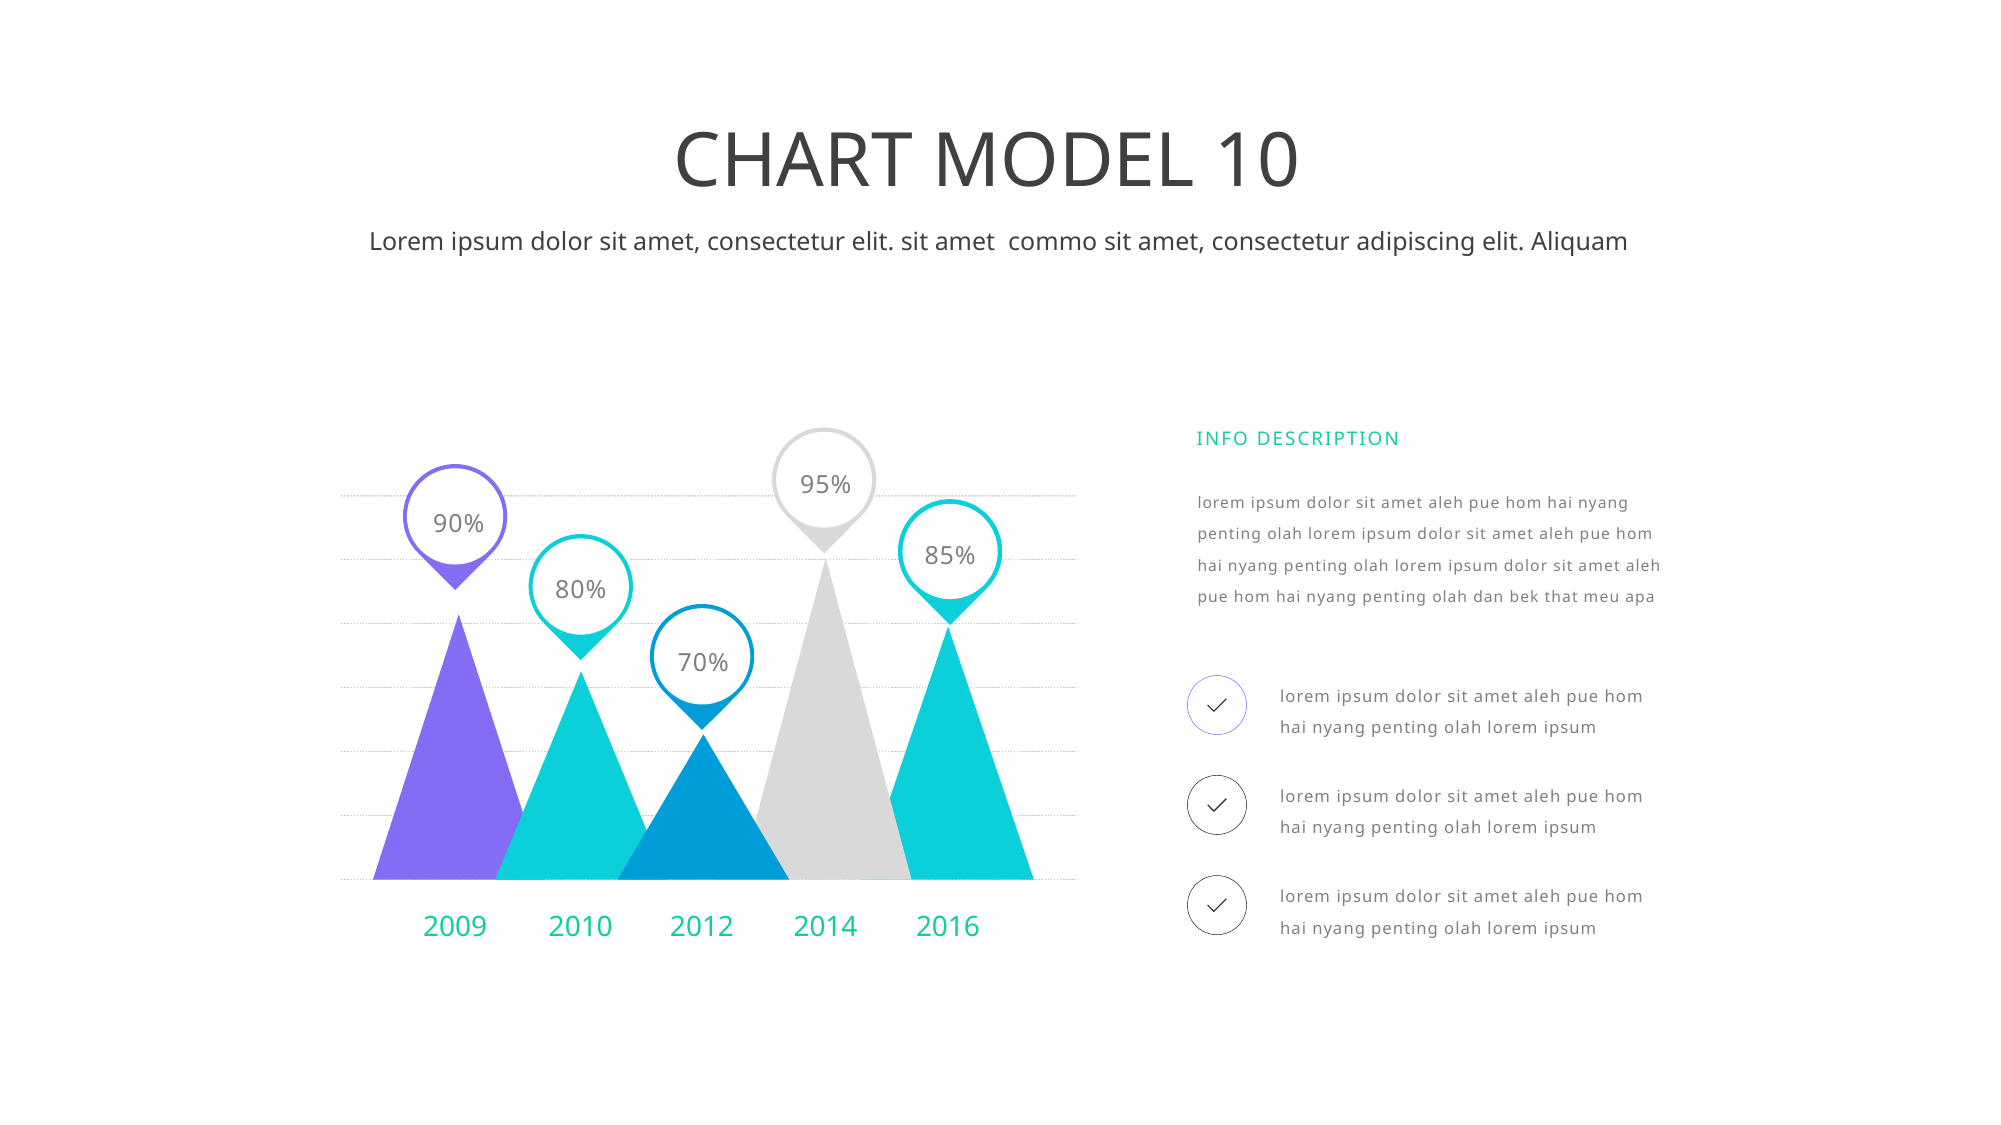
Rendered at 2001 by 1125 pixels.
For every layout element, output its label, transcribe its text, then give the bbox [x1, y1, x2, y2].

text_box lorem ipsum dolor sit amet aleh pue hom hai nyang penting olah lorem ipsum [1275, 770, 1651, 842]
text_box [1187, 675, 1247, 735]
text_box Lorem ipsum dolor sit amet, consectetur elit. sit amet commo sit amet, consectetur adipiscing elit. Aliquam [341, 202, 1659, 263]
text_box Info Description [1192, 418, 1541, 454]
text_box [528, 534, 633, 639]
text_box 2012 [658, 903, 746, 946]
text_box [341, 495, 1077, 880]
text_box lorem ipsum dolor sit amet aleh pue hom hai nyang penting olah lorem ipsum dolor sit amet aleh pue hom hai nyang penting olah lorem ipsum dolor sit amet aleh pue hom hai nyang penting olah dan bek that meu apa [1193, 476, 1688, 610]
text_box [1207, 898, 1227, 912]
text_box 2010 [536, 903, 625, 946]
text_box [1187, 775, 1247, 835]
text_box CHART MODEL 10 [506, 66, 1469, 202]
text_box lorem ipsum dolor sit amet aleh pue hom hai nyang penting olah lorem ipsum [1275, 870, 1651, 942]
text_box [1207, 798, 1227, 812]
text_box 2014 [781, 903, 870, 946]
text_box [771, 427, 877, 532]
text_box 2016 [904, 903, 992, 946]
text_box [1207, 698, 1227, 712]
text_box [402, 463, 508, 569]
text_box [1187, 875, 1247, 935]
text_box lorem ipsum dolor sit amet aleh pue hom hai nyang penting olah lorem ipsum [1275, 670, 1651, 742]
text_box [897, 499, 1003, 604]
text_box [649, 603, 755, 709]
text_box 2009 [411, 903, 499, 946]
